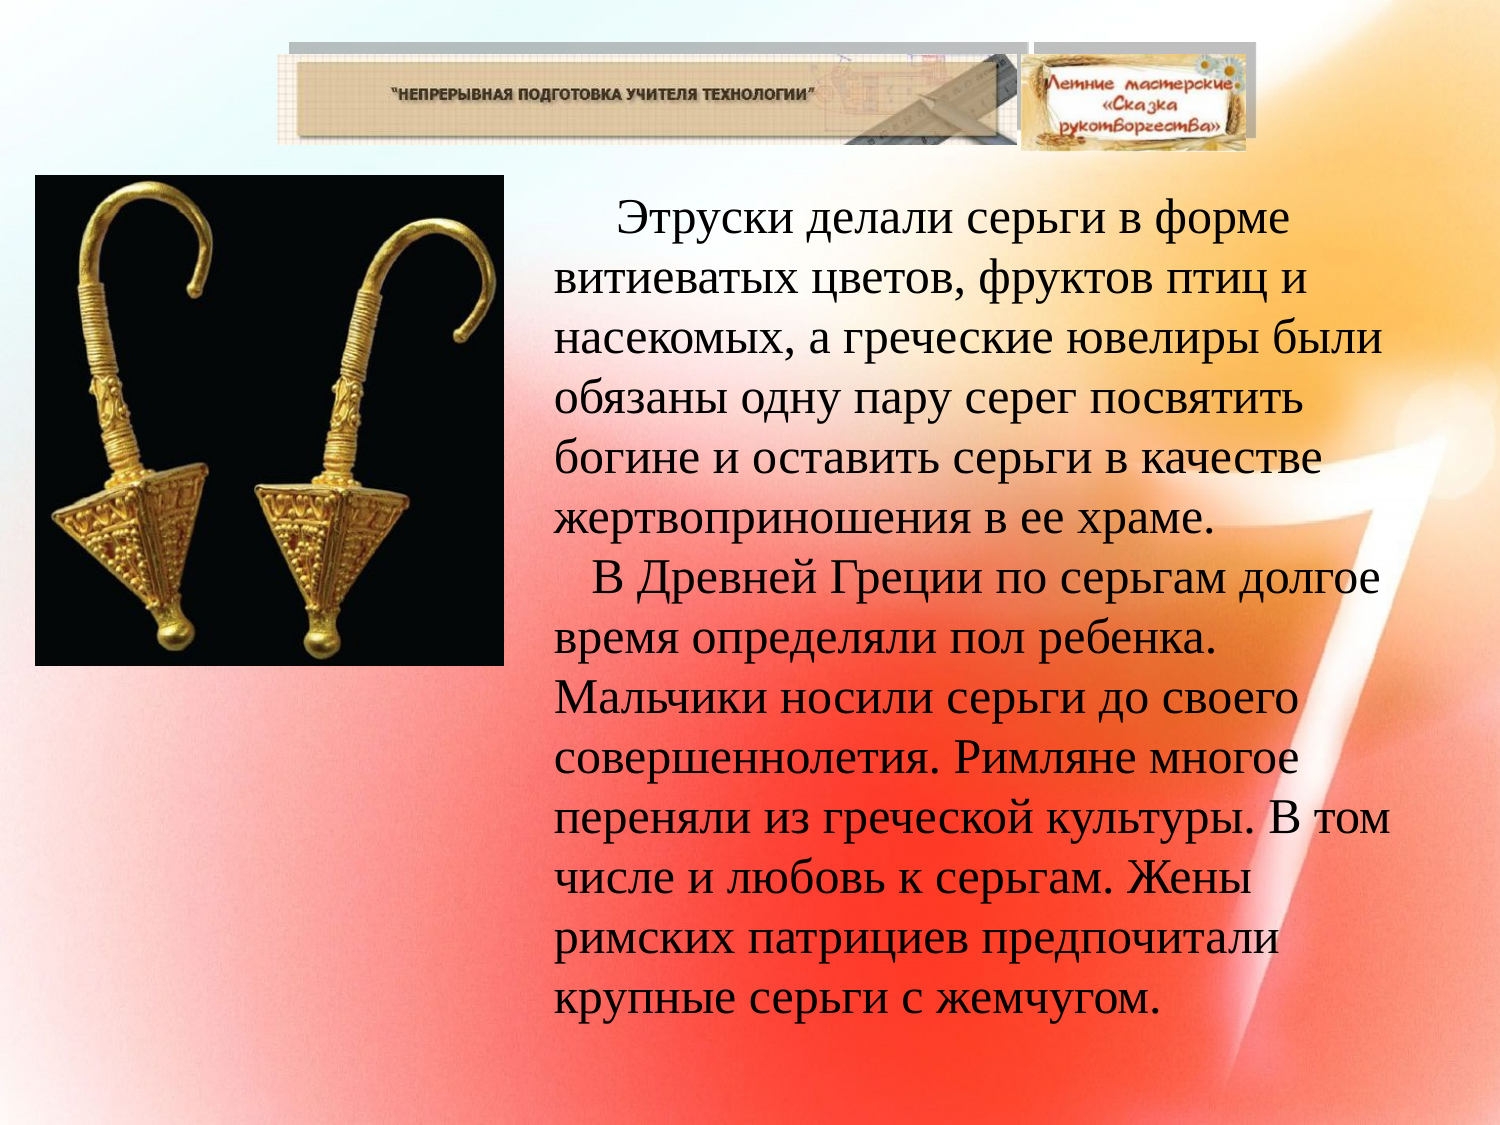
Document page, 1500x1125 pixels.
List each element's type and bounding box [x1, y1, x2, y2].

picture [0, 0, 1500, 1125]
text_box [277, 54, 1246, 153]
